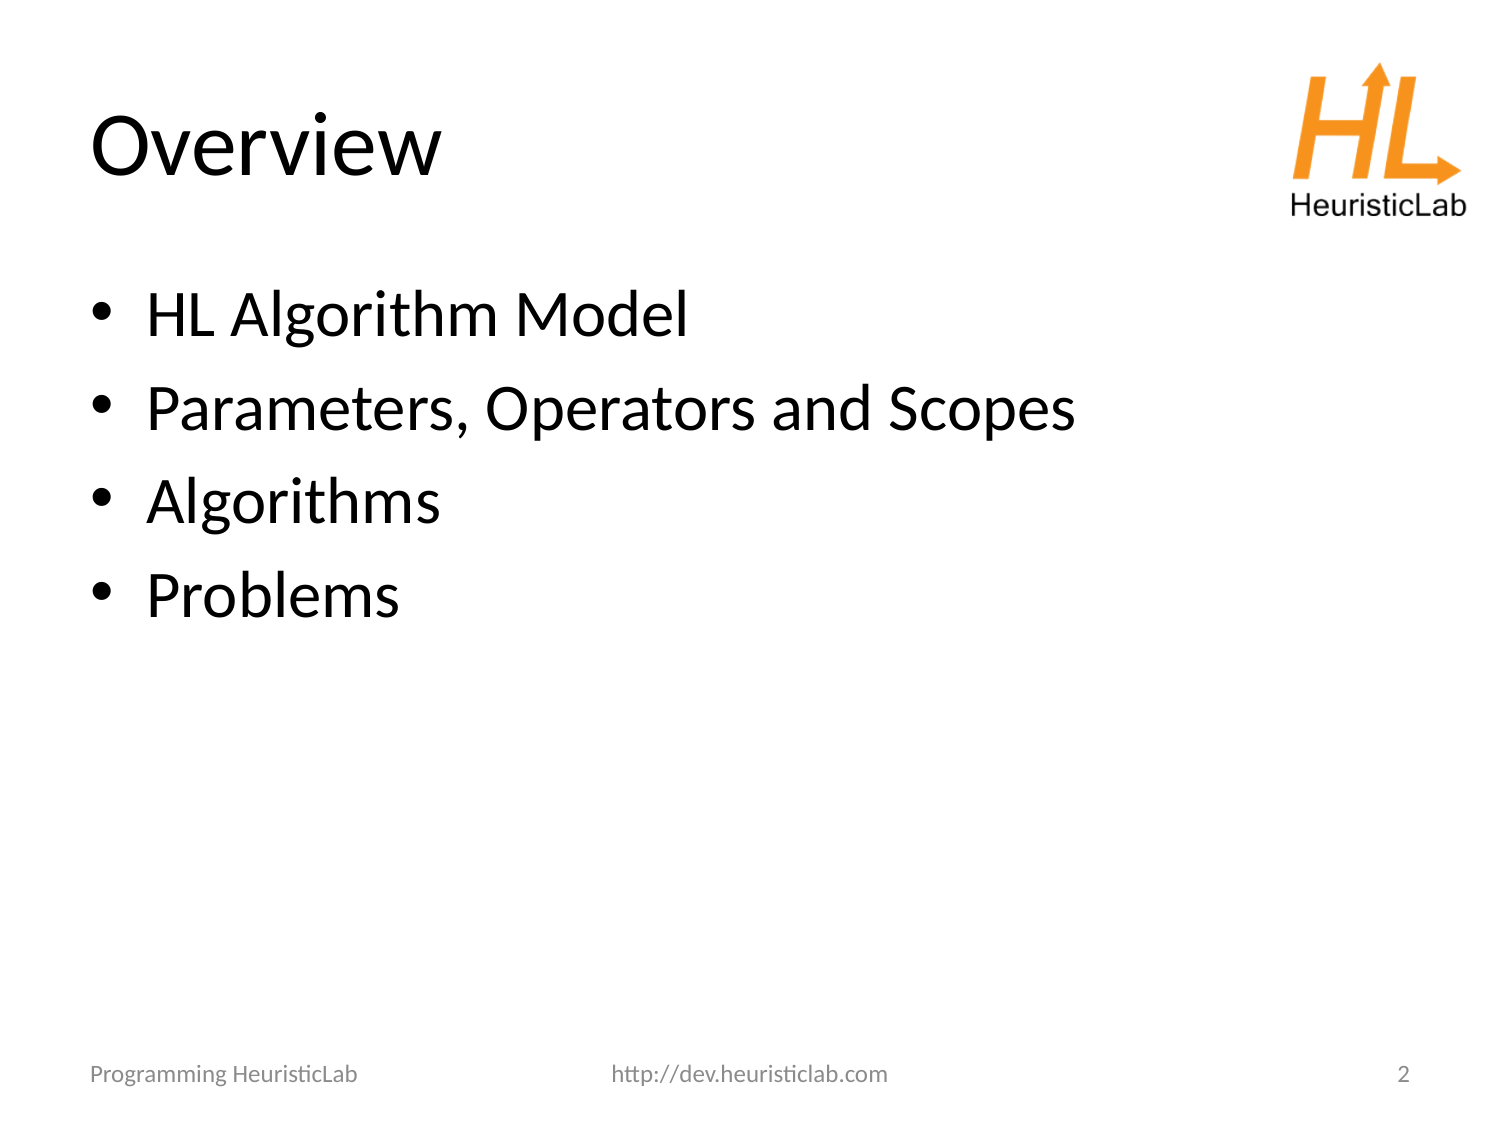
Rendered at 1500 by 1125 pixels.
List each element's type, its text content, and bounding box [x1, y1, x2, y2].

footer http://dev.heuristiclab.com [512, 1042, 988, 1103]
picture [1281, 27, 1474, 244]
title Overview [75, 45, 1282, 233]
slide_number Programming HeuristicLab [75, 1042, 425, 1103]
slide_number 2 [1074, 1042, 1425, 1103]
list HL Algorithm Model Parameters, Operators and Scopes Algorithms Problems [75, 262, 1425, 1005]
